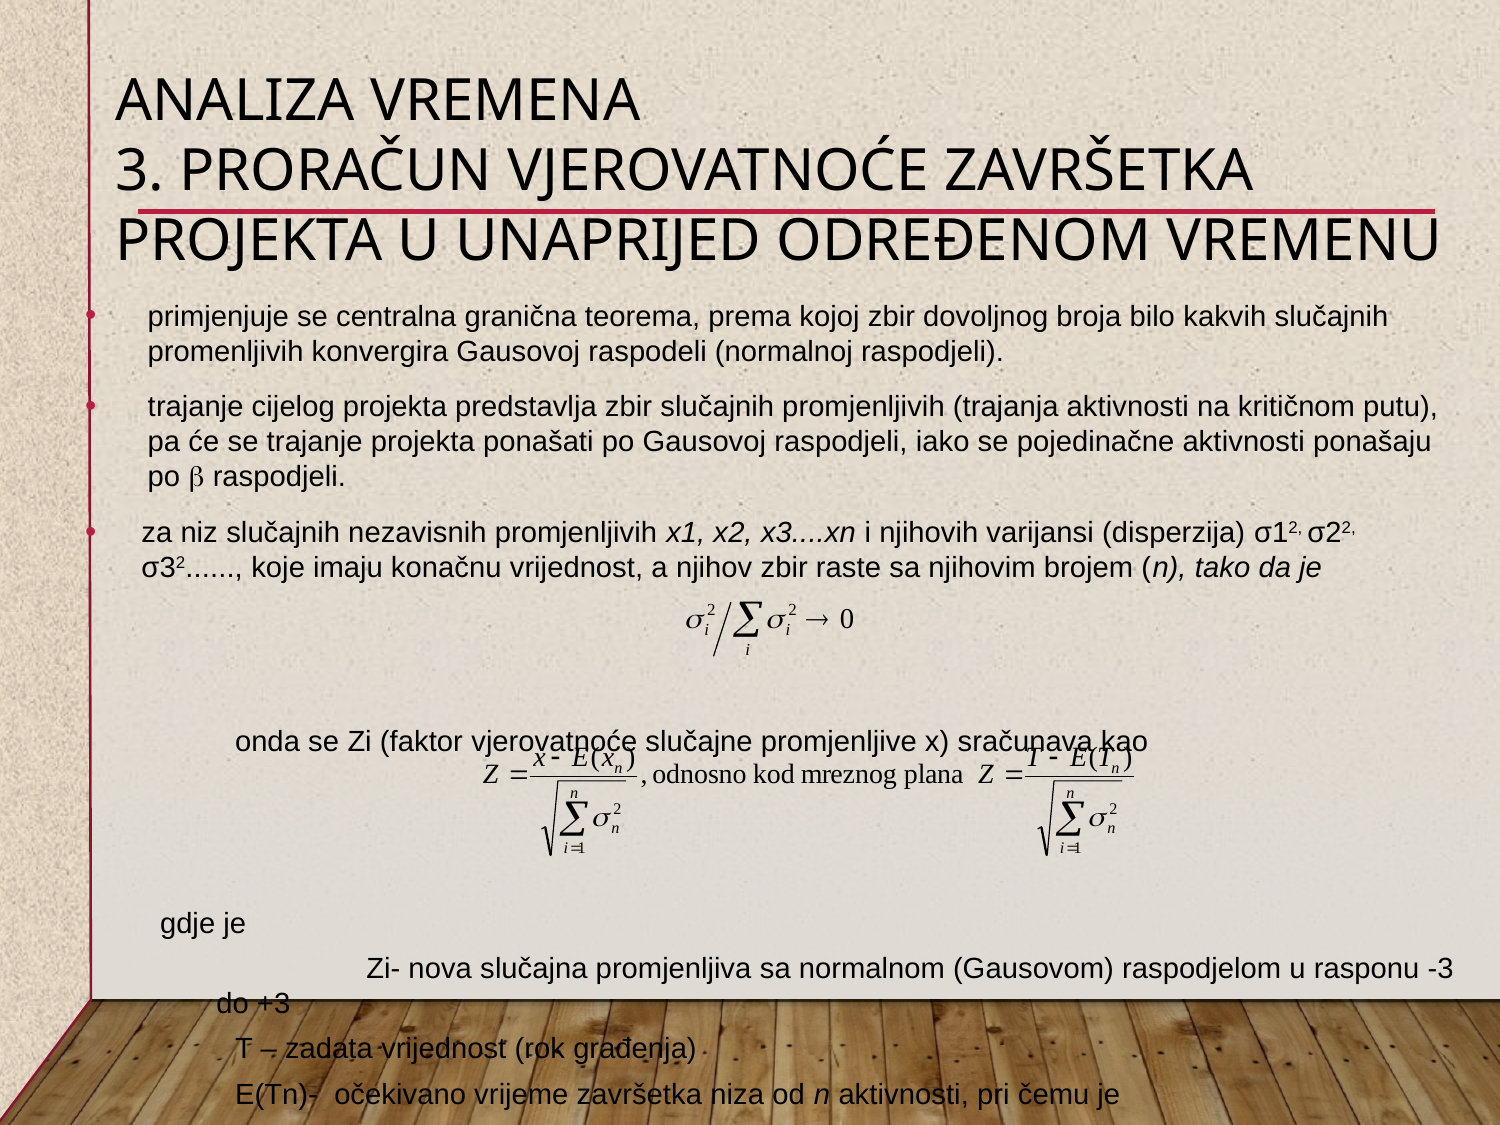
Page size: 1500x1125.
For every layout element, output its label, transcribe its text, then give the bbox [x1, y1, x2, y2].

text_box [681, 596, 860, 662]
picture [91, 0, 1500, 395]
list primjenjuje se centralna granična teorema, prema kojoj zbir dovoljnog broja bilo kakvih slučajnih promenljivih konvergira Gausovoj raspodeli (normalnoj raspodjeli). trajanje cijelog projekta predstavlja zbir slučajnih promjenljivih (trajanja aktivnosti na kritičnom putu), pa će se trajanje projekta ponašati po Gausovoj raspodjeli, iako se pojedinačne aktivnosti ponašaju po b raspodjeli. za niz slučajnih nezavisnih promjenljivih x1, x2, x3....xn i njihovih varijansi (disperzija) σ12, σ22, σ32......, koje imaju konačnu vrijednost, a njihov zbir raste sa njihovim brojem (n), tako da je onda se Zi (faktor vjerovatnoće slučajne promjenljive x) sračunava kao gdje je Zi- nova slučajna promjenljiva sa normalnom (Gausovom) raspodjelom u rasponu -3 do +3 T – zadata vrijednost (rok građenja) E(Tn)- očekivano vrijeme završetka niza od n aktivnosti, pri čemu je E(Tn)=E(akt1+akt2+akt....)=IT1+IT2+IT.... n – broj aktivnosti na kritičnom putu [70, 289, 1471, 970]
title ANALIZA VREMENA 3. Proračun vjerovatnoće završetka projekta u unaprijed određenom vremenu [100, 54, 1459, 243]
picture [0, 999, 1500, 1125]
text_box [478, 739, 1140, 864]
